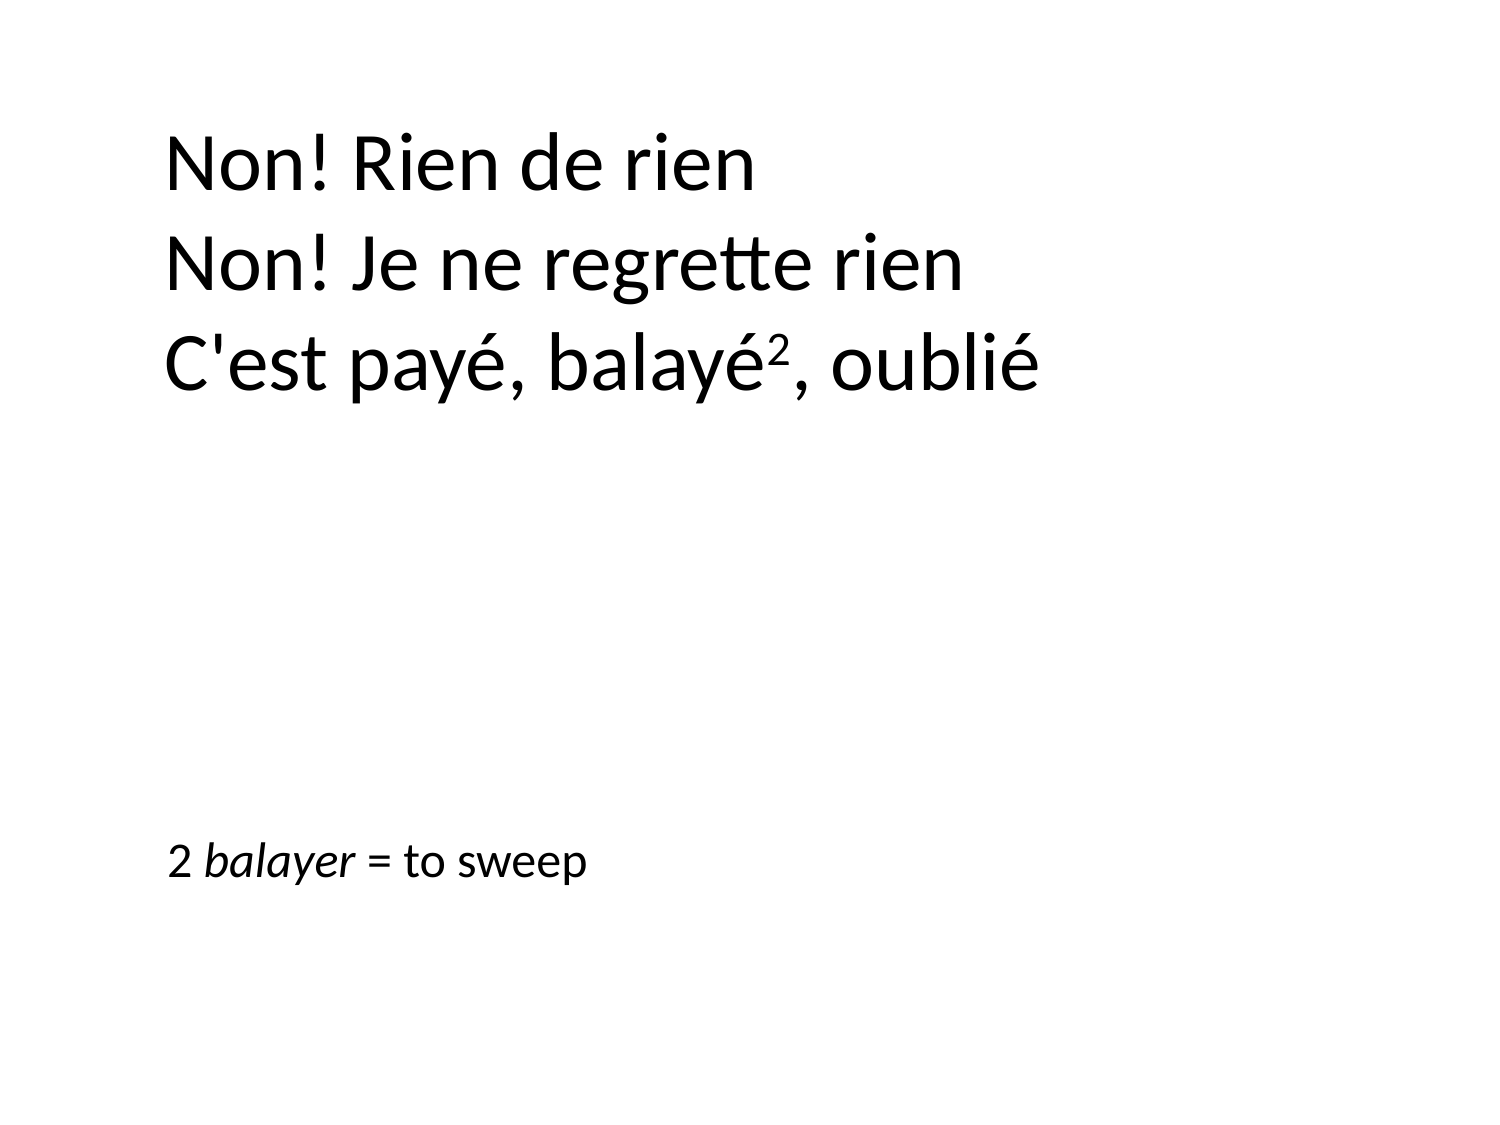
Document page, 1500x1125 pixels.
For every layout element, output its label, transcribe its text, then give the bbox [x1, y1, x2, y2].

text_box Non! Rien de rien Non! Je ne regrette rien C'est payé, balayé2, oublié [150, 99, 1325, 515]
text_box 2 balayer = to sweep [152, 820, 603, 955]
